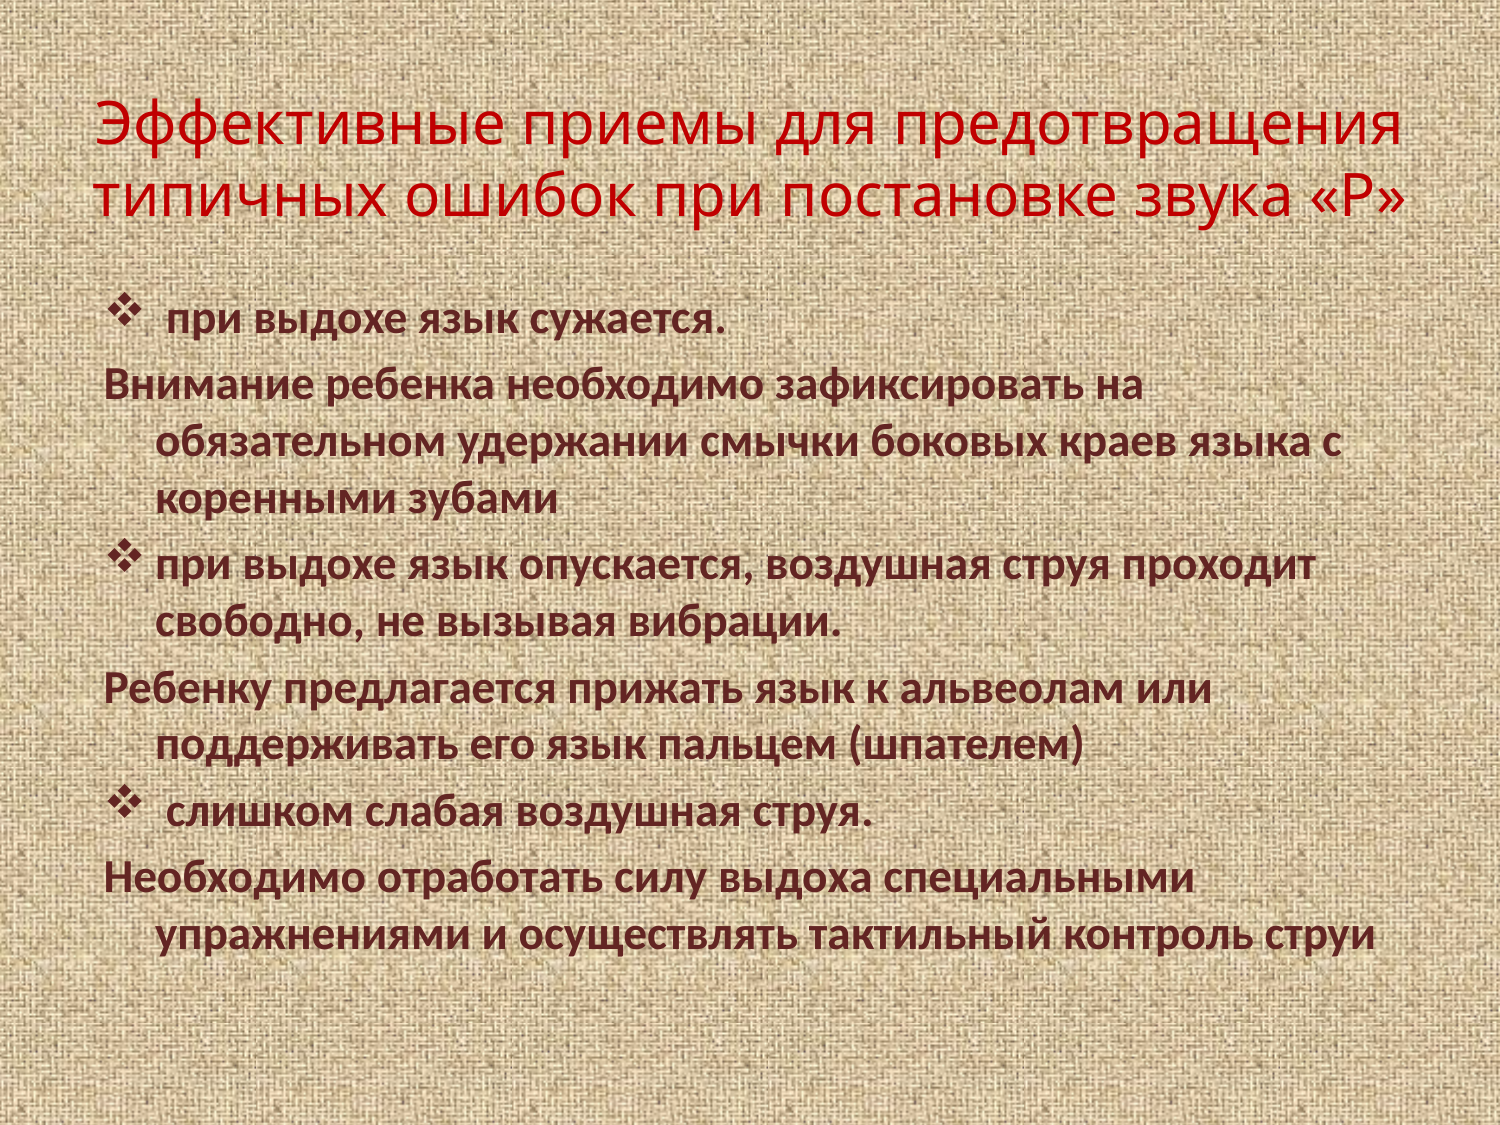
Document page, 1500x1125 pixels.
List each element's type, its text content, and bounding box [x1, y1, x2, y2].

title Эффективные приемы для предотвращения типичных ошибок при постановке звука «Р» [75, 45, 1425, 268]
list при выдохе язык сужается. Внимание ребенка необходимо зафиксировать на обязательном удержании смычки боковых краев языка с коренными зубами при выдохе язык опускается, воздушная струя проходит свободно, не вызывая вибрации. Ребенку предлагается прижать язык к альвеолам или поддерживать его язык пальцем (шпателем) слишком слабая воздушная струя. Необходимо отработать силу выдоха специальными упражнениями и осуществлять тактильный контроль струи [88, 278, 1425, 1005]
